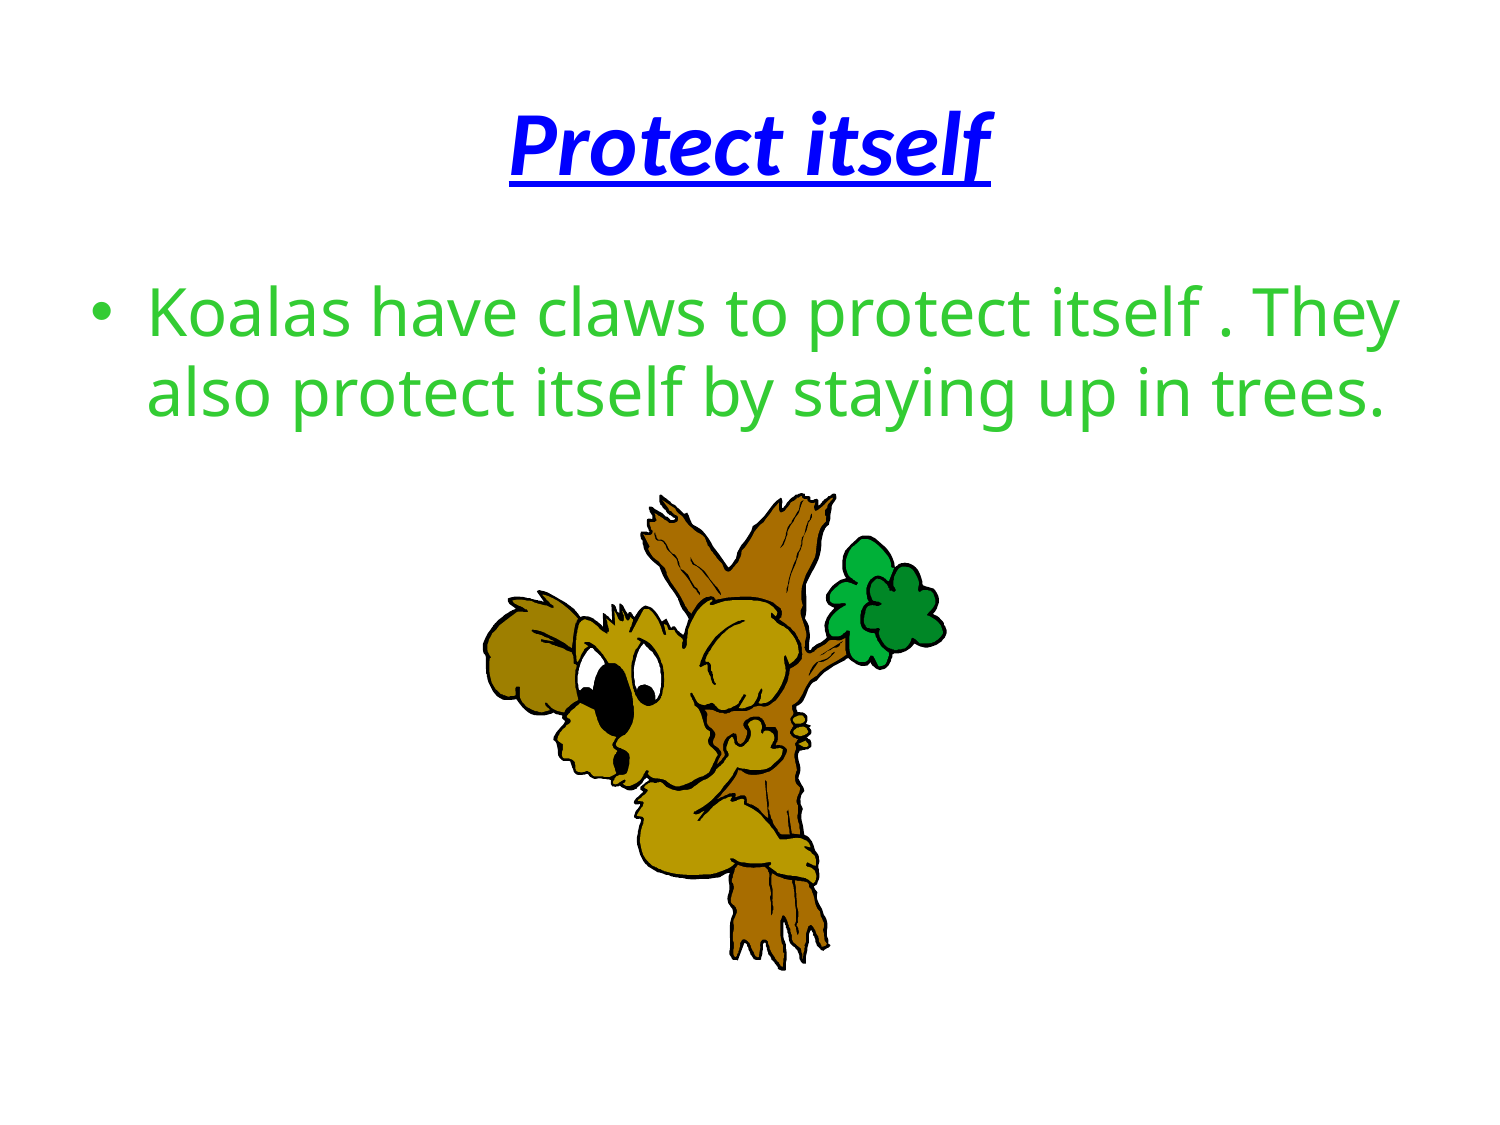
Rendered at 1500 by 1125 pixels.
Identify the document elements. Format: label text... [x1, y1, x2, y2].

list Koalas have claws to protect itself . They also protect itself by staying up in trees. [75, 262, 1425, 1005]
picture [477, 491, 947, 972]
title Protect itself [75, 45, 1425, 233]
